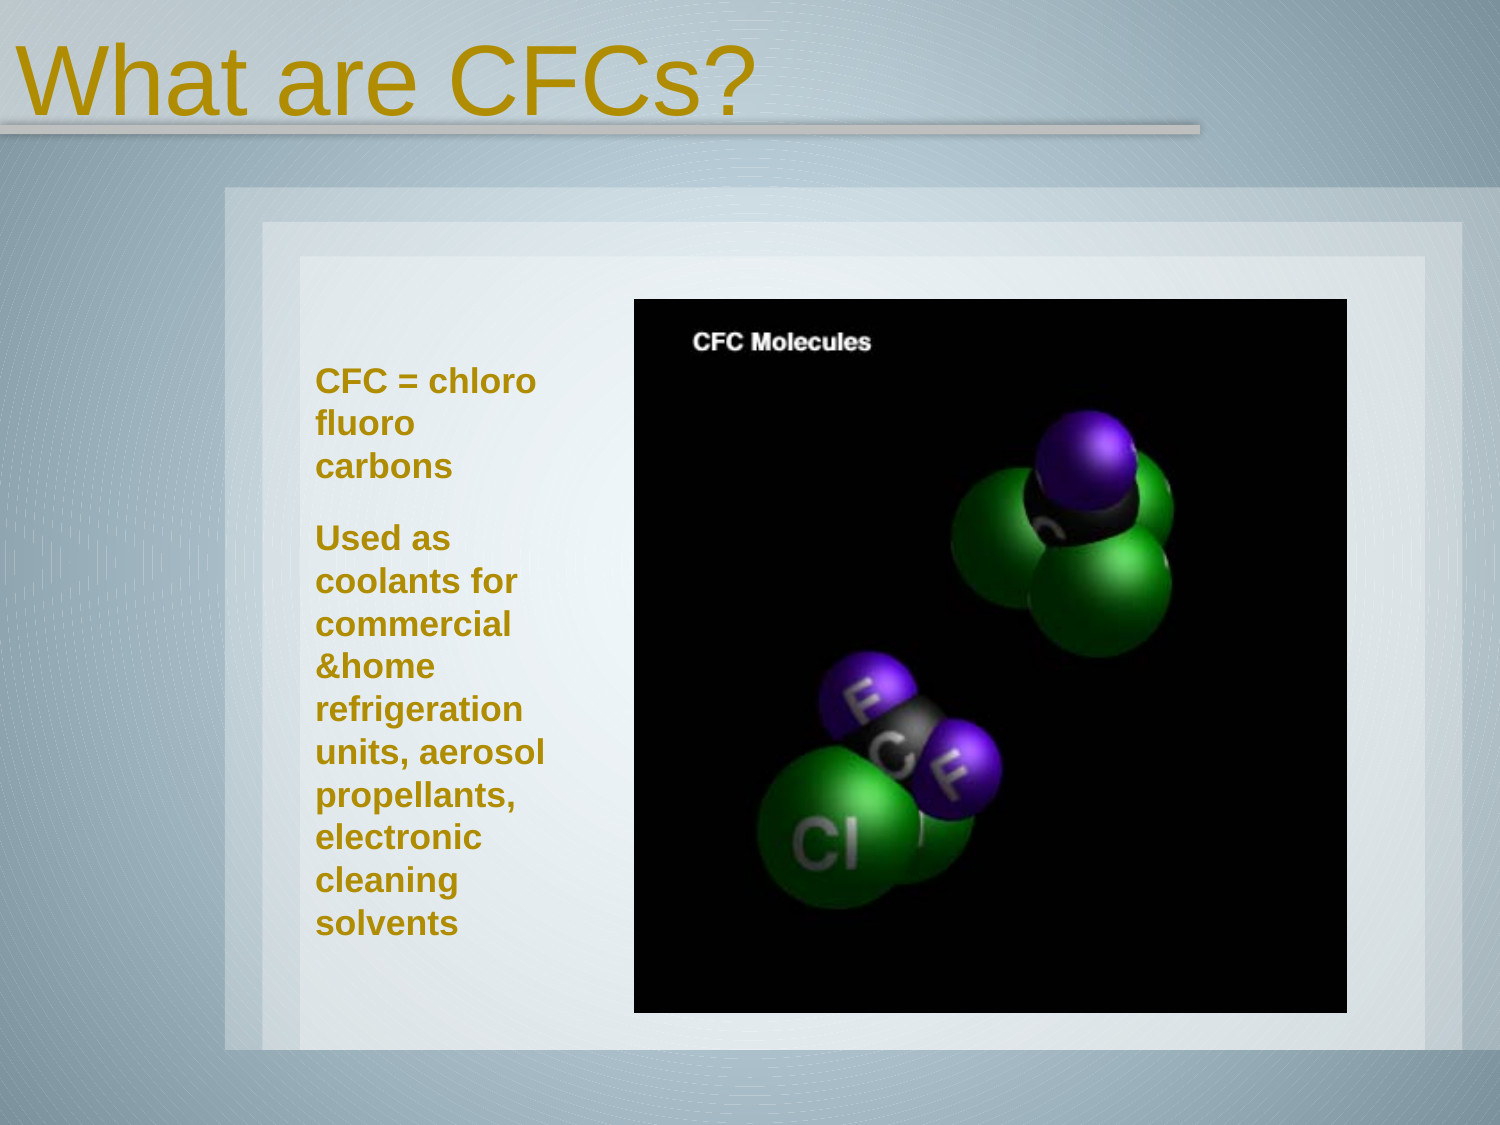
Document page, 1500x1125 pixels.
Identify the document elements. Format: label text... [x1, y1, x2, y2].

list CFC = chloro fluoro carbons Used as coolants for commercial &home refrigeration units, aerosol propellants, electronic cleaning solvents [300, 350, 563, 988]
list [633, 298, 1348, 1014]
title What are CFCs? [0, 15, 1200, 144]
